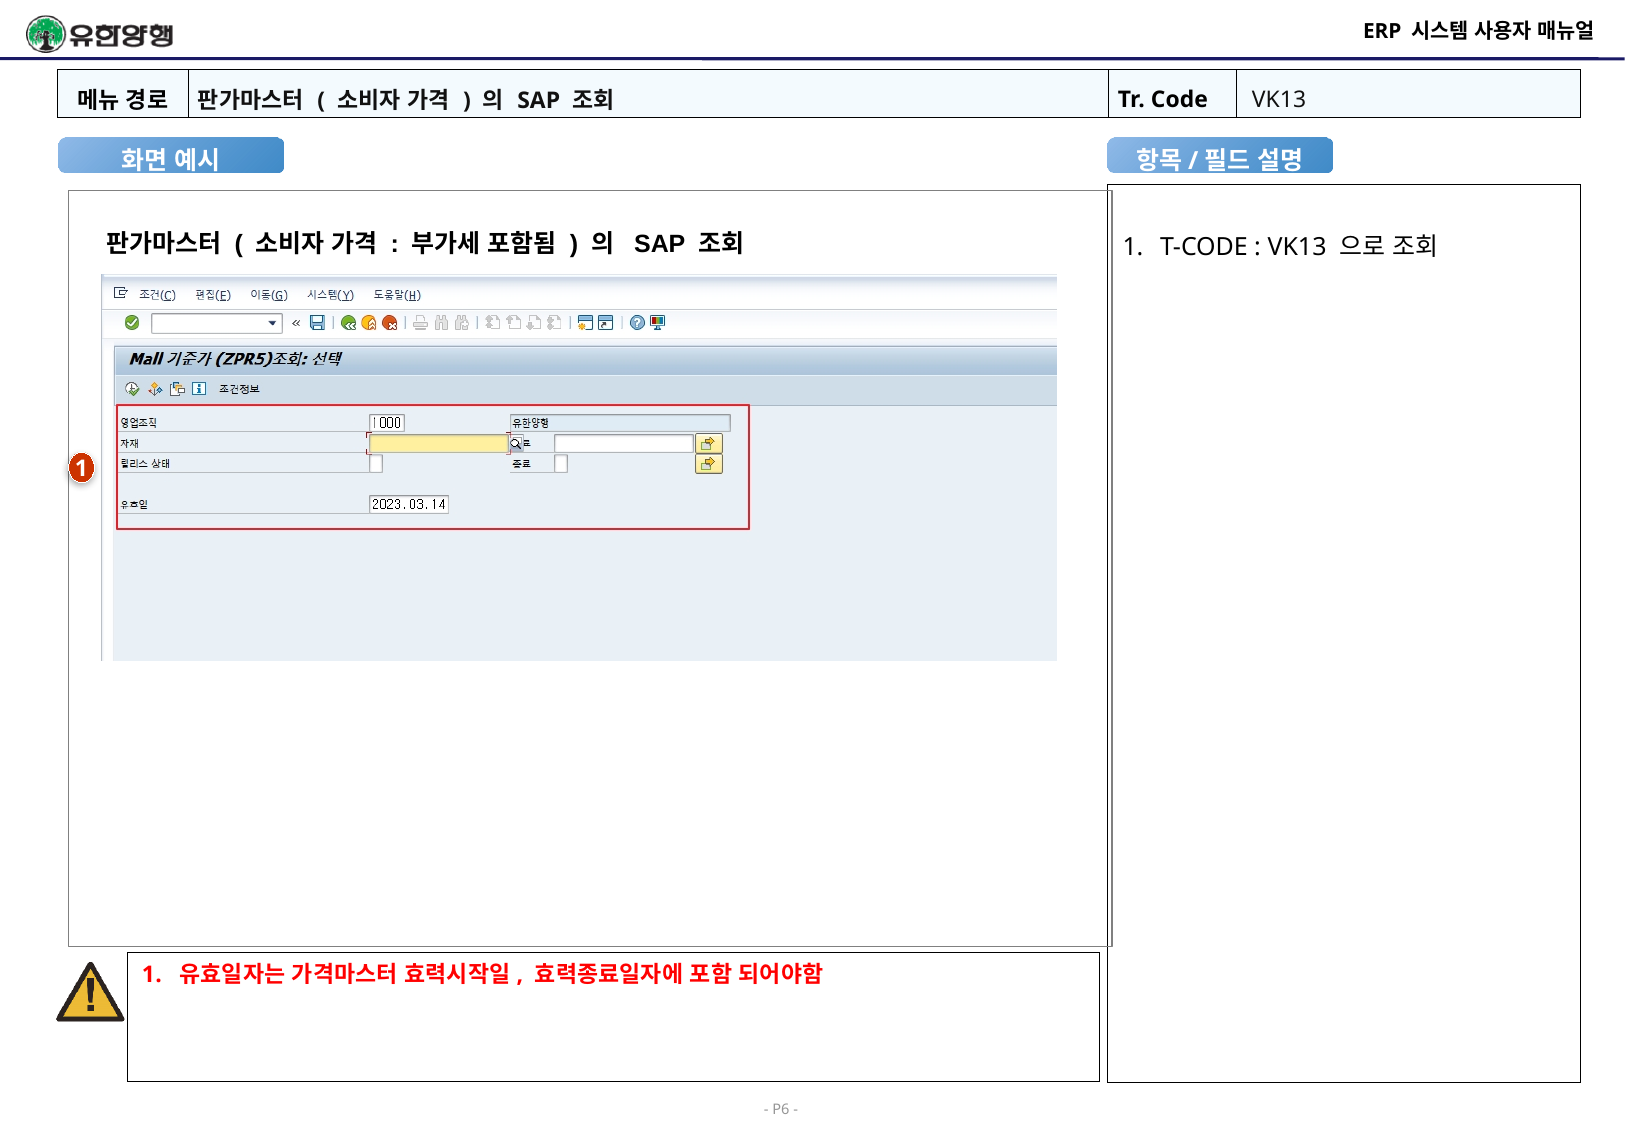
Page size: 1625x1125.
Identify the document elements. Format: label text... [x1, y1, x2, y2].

table_header Tr. Code [1109, 70, 1236, 117]
text_box 화면 예시 [58, 137, 284, 173]
title ERP 시스템 사용자 매뉴얼 [905, 9, 1610, 51]
text_box 유효일자는 가격마스터 효력시작일, 효력종료일자에 포함 되어야함 [127, 952, 1100, 1082]
text_box 판가마스터 ( 소비자 가격 : 부가세 포함됨 ) 의 SAP 조회 [91, 219, 1057, 265]
text_box 1 [68, 452, 95, 483]
text_box T-CODE : VK13 으로 조회 [1107, 184, 1581, 1083]
picture [55, 959, 125, 1022]
table_header 판가마스터 ( 소비자 가격 ) 의 SAP 조회 [189, 70, 1108, 117]
text_box 항목/필드 설명 [1107, 137, 1333, 173]
text_box [68, 190, 1113, 947]
table_header VK13 [1237, 70, 1580, 117]
table_header 메뉴 경로 [58, 70, 188, 117]
picture [101, 274, 1058, 661]
picture [20, 11, 178, 55]
